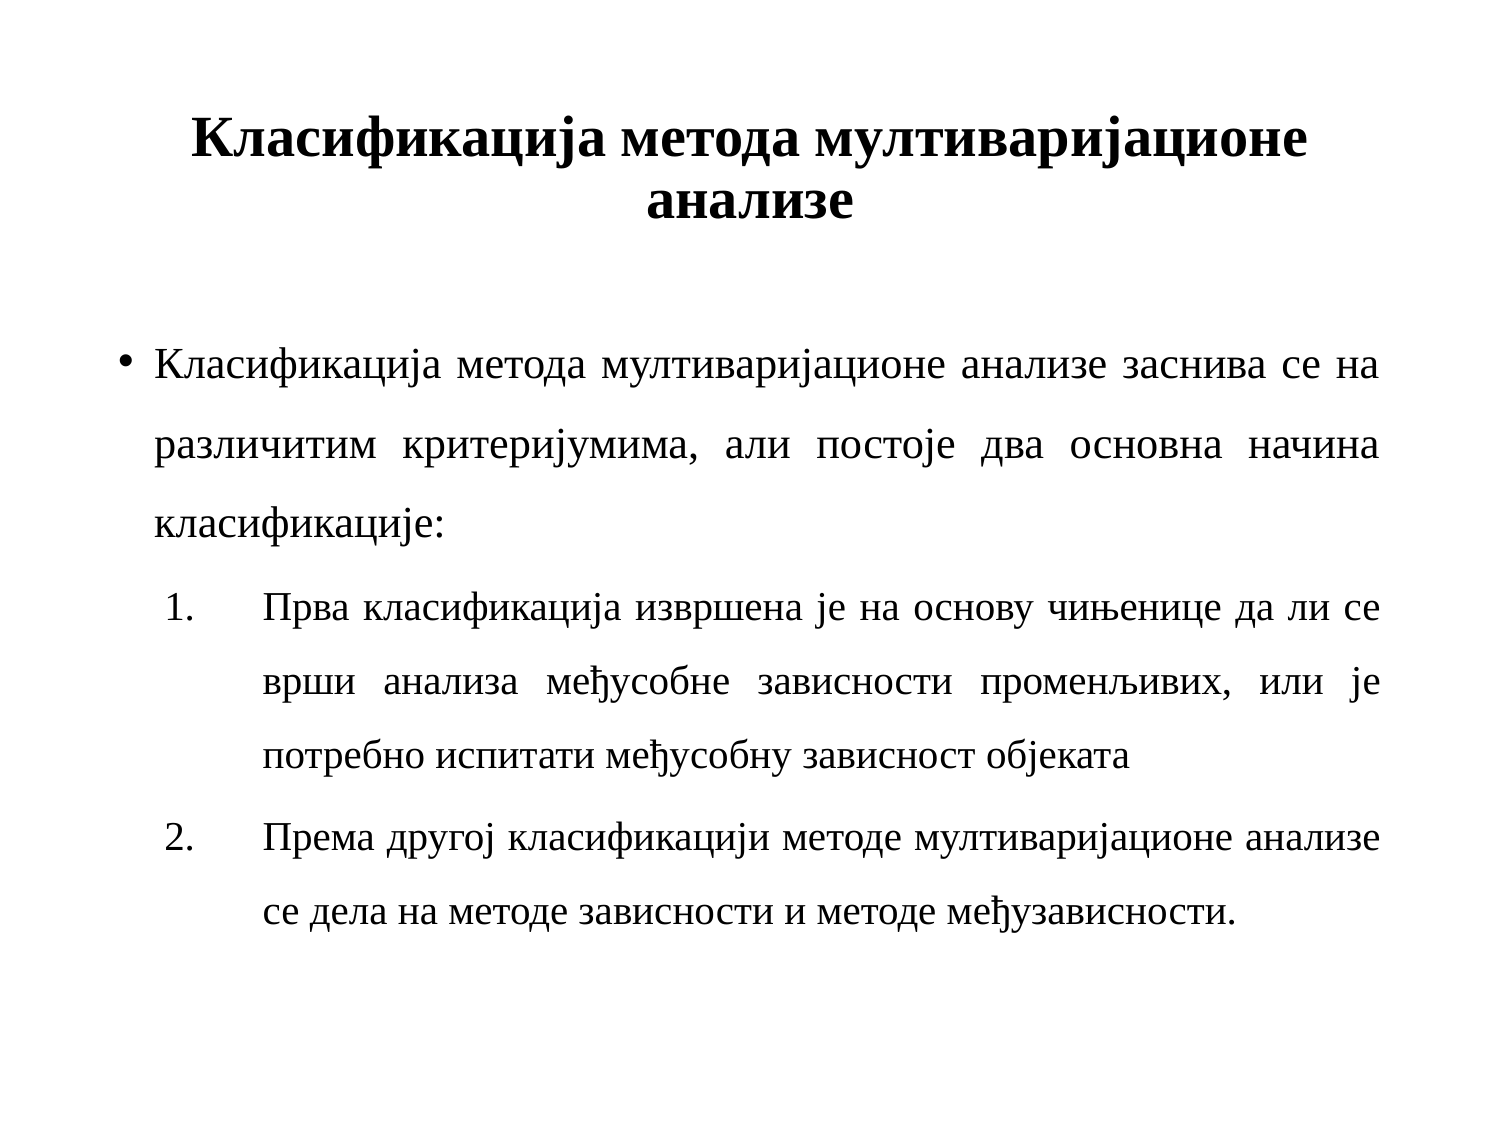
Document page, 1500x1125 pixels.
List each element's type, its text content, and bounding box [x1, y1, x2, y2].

list Класификација метода мултиваријационе анализе заснива се на различитим критеријумима, али постоје два основна начина класификације: Прва класификација извршена је на основу чињенице да ли се врши анализа међусобне зависности променљивих, или је потребно испитати међусобну зависност објеката Према другој класификацији методе мултиваријационе анализе се дела на методе зависности и методе међузависности. [103, 299, 1397, 1014]
title Класификација метода мултиваријационе анализе [103, 59, 1397, 278]
